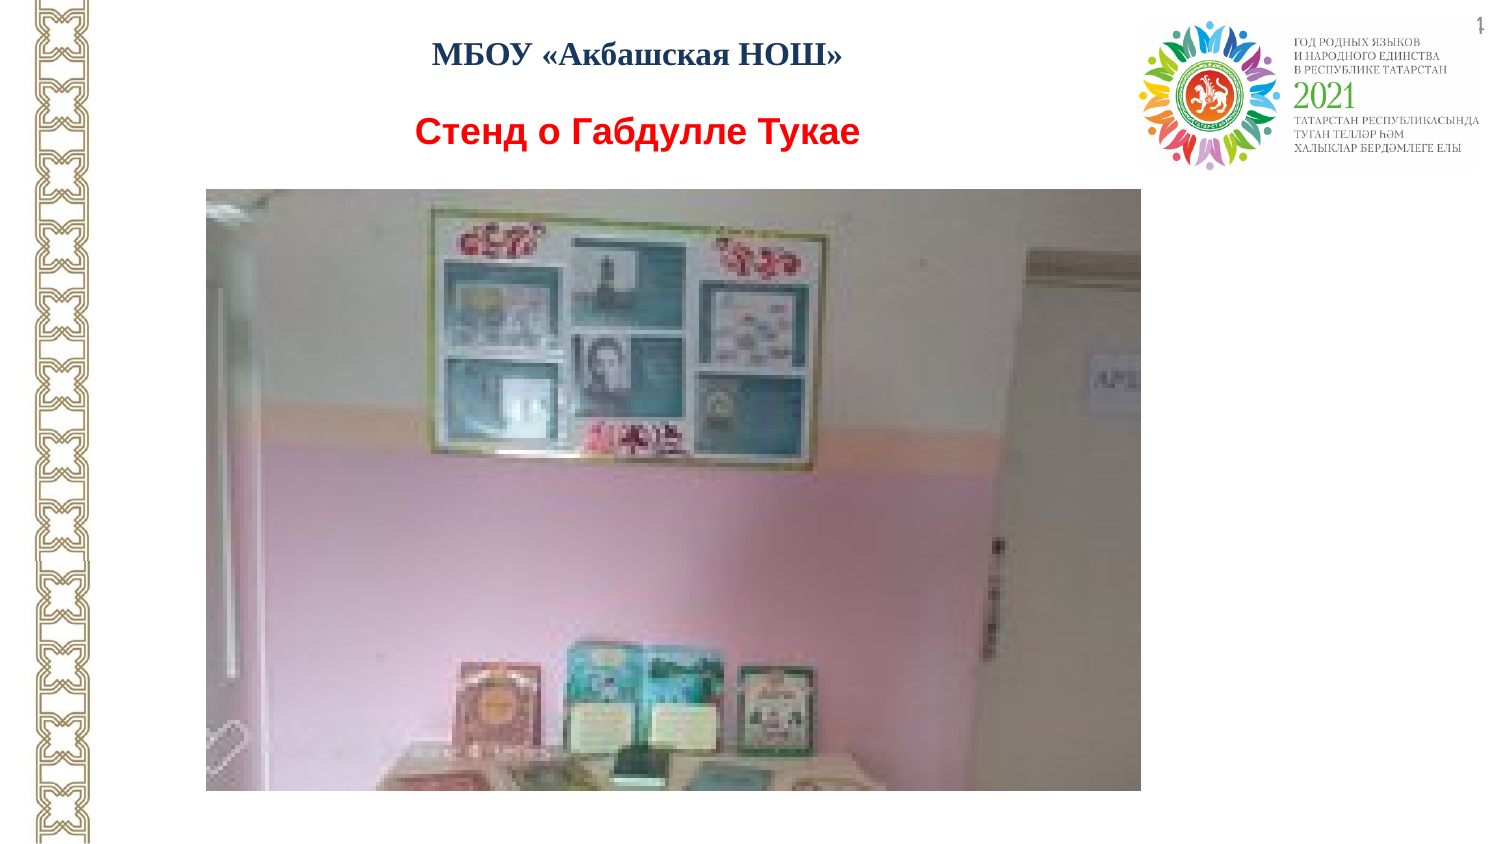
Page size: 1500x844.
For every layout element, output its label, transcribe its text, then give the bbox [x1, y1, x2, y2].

picture [0, 0, 1500, 844]
title МБОУ «Акбашская НОШ» Стенд о Габдулле Тукае [100, 21, 1138, 162]
slide_number 4 [1149, 1, 1500, 47]
